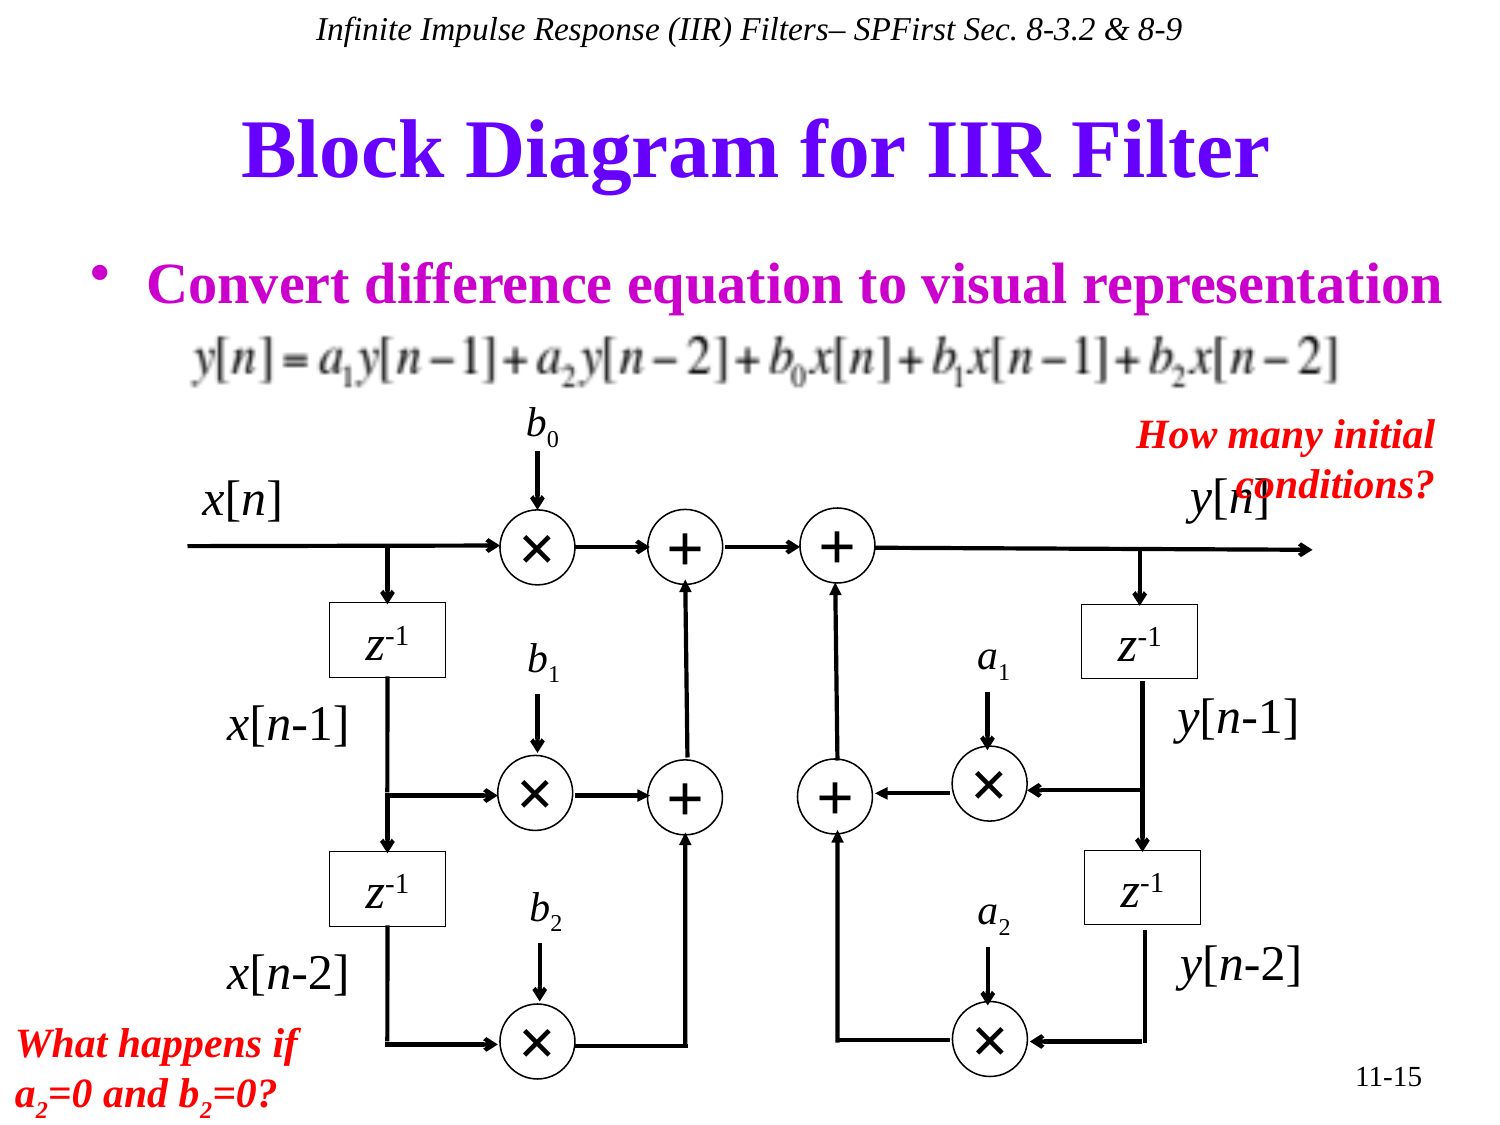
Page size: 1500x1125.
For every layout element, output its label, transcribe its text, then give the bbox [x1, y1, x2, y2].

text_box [187, 455, 494, 550]
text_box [834, 582, 838, 761]
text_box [497, 623, 601, 840]
text_box How many initial conditions? [912, 399, 1450, 515]
slide_number 11-15 [1124, 1049, 1438, 1125]
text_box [185, 324, 1343, 395]
title Block Diagram for IIR Filter [75, 55, 1438, 237]
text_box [499, 871, 603, 1088]
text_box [647, 496, 723, 594]
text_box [1026, 547, 1326, 795]
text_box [647, 747, 723, 844]
list Convert difference equation to visual representation [75, 237, 1463, 325]
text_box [602, 455, 1313, 550]
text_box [952, 875, 1051, 1086]
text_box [797, 746, 873, 843]
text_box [799, 495, 876, 592]
text_box Infinite Impulse Response (IIR) Filters– SPFirst Sec. 8-3.2 & 8-9 [0, 0, 1500, 55]
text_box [1029, 793, 1328, 1043]
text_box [212, 794, 498, 1045]
text_box What happens if a2=0 and b2=0? [0, 1008, 338, 1125]
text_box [684, 579, 688, 745]
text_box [212, 545, 498, 794]
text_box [951, 620, 1024, 830]
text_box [499, 387, 599, 594]
